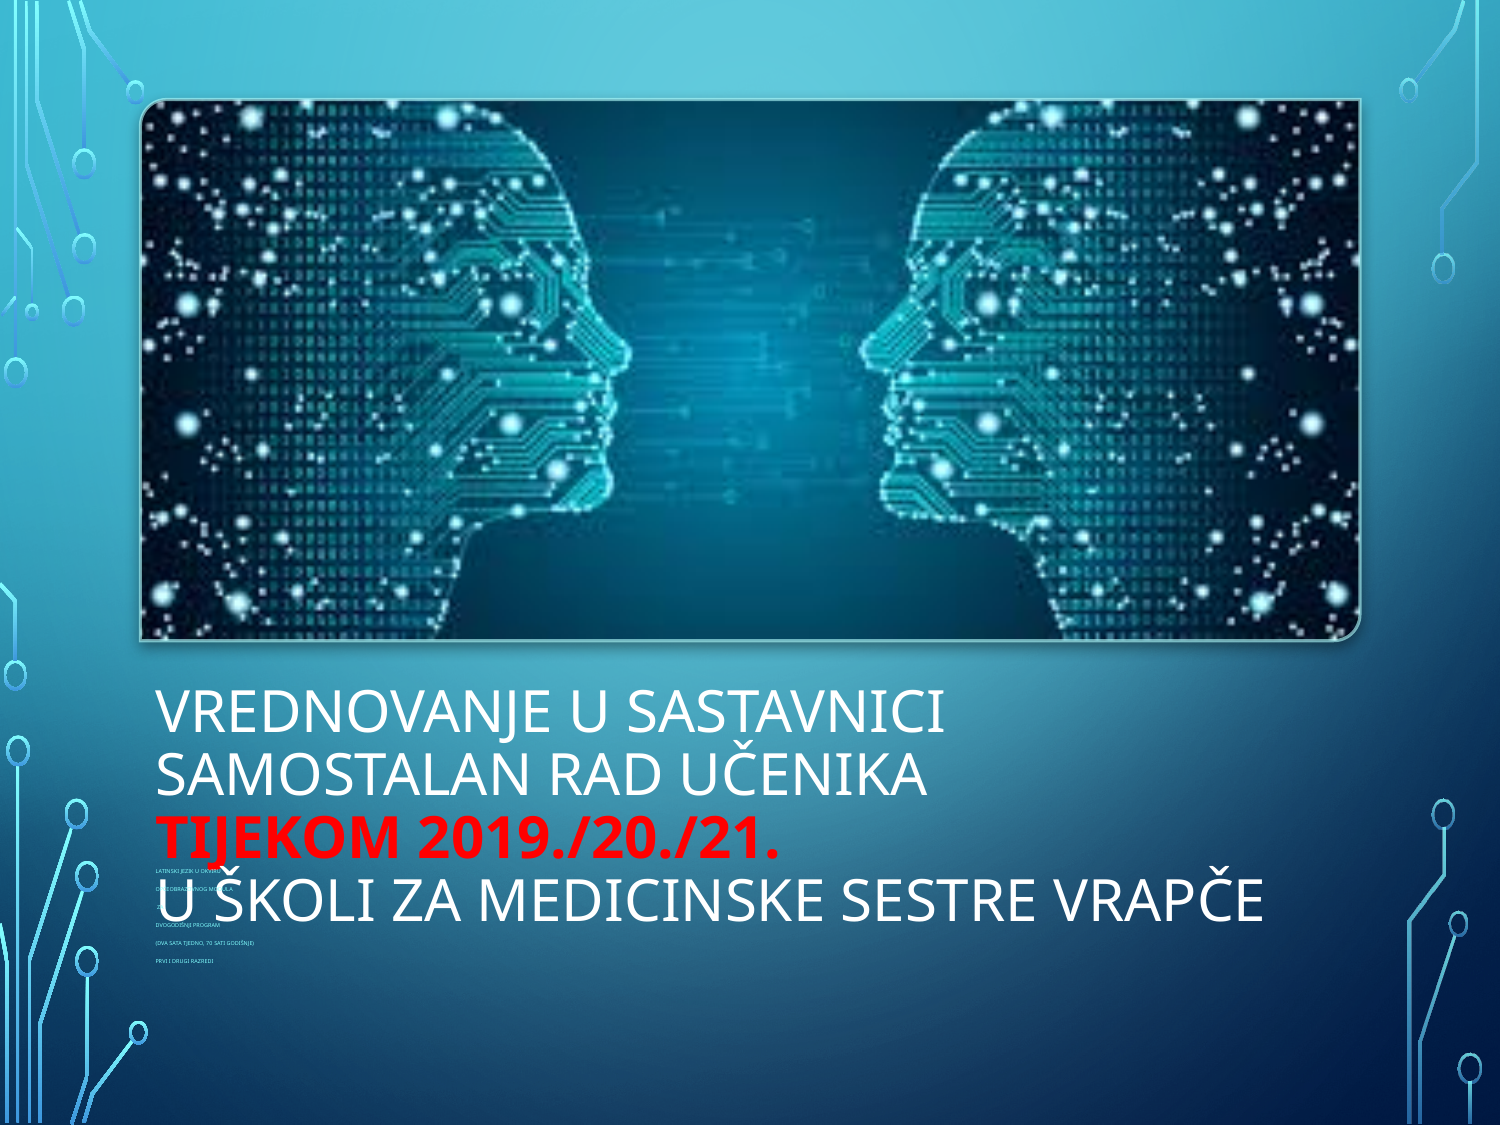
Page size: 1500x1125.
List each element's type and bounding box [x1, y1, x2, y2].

text_box [149, 0, 1500, 1125]
text_box [1397, 0, 1482, 1124]
text_box [0, 0, 149, 1125]
picture [140, 99, 1361, 641]
